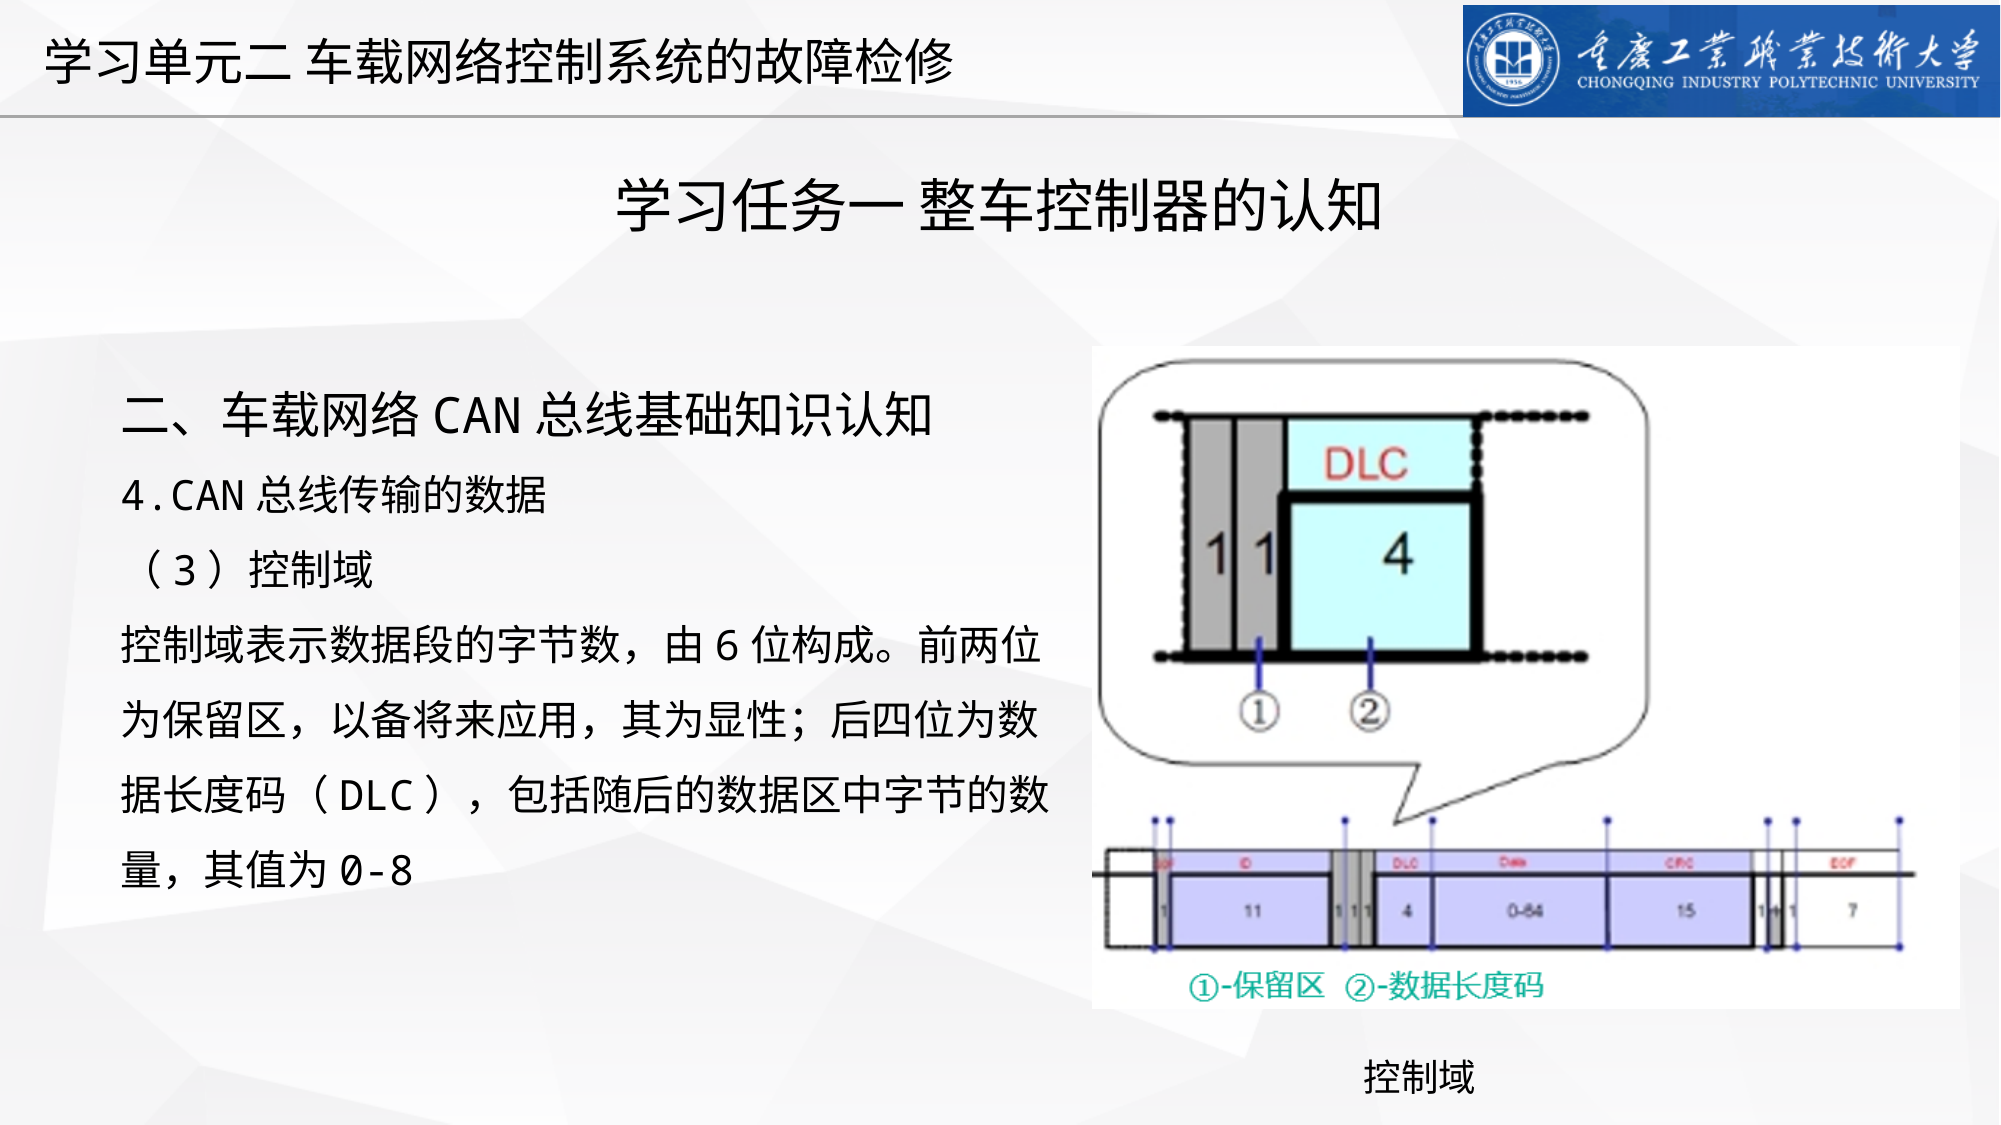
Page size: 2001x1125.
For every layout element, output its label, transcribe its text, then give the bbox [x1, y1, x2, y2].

text_box 二、车载网络CAN总线基础知识认知 4.CAN总线传输的数据 （3）控制域 控制域表示数据段的字节数，由6位构成。前两位为保留区，以备将来应用，其为显性；后四位为数据长度码（DLC），包括随后的数据区中字节的数量，其值为0-8 [105, 346, 1068, 977]
picture [0, 118, 1999, 1125]
picture [0, 0, 2001, 117]
text_box 学习任务一 整车控制器的认知 [433, 161, 1567, 247]
text_box 控制域 [1348, 1046, 1604, 1107]
